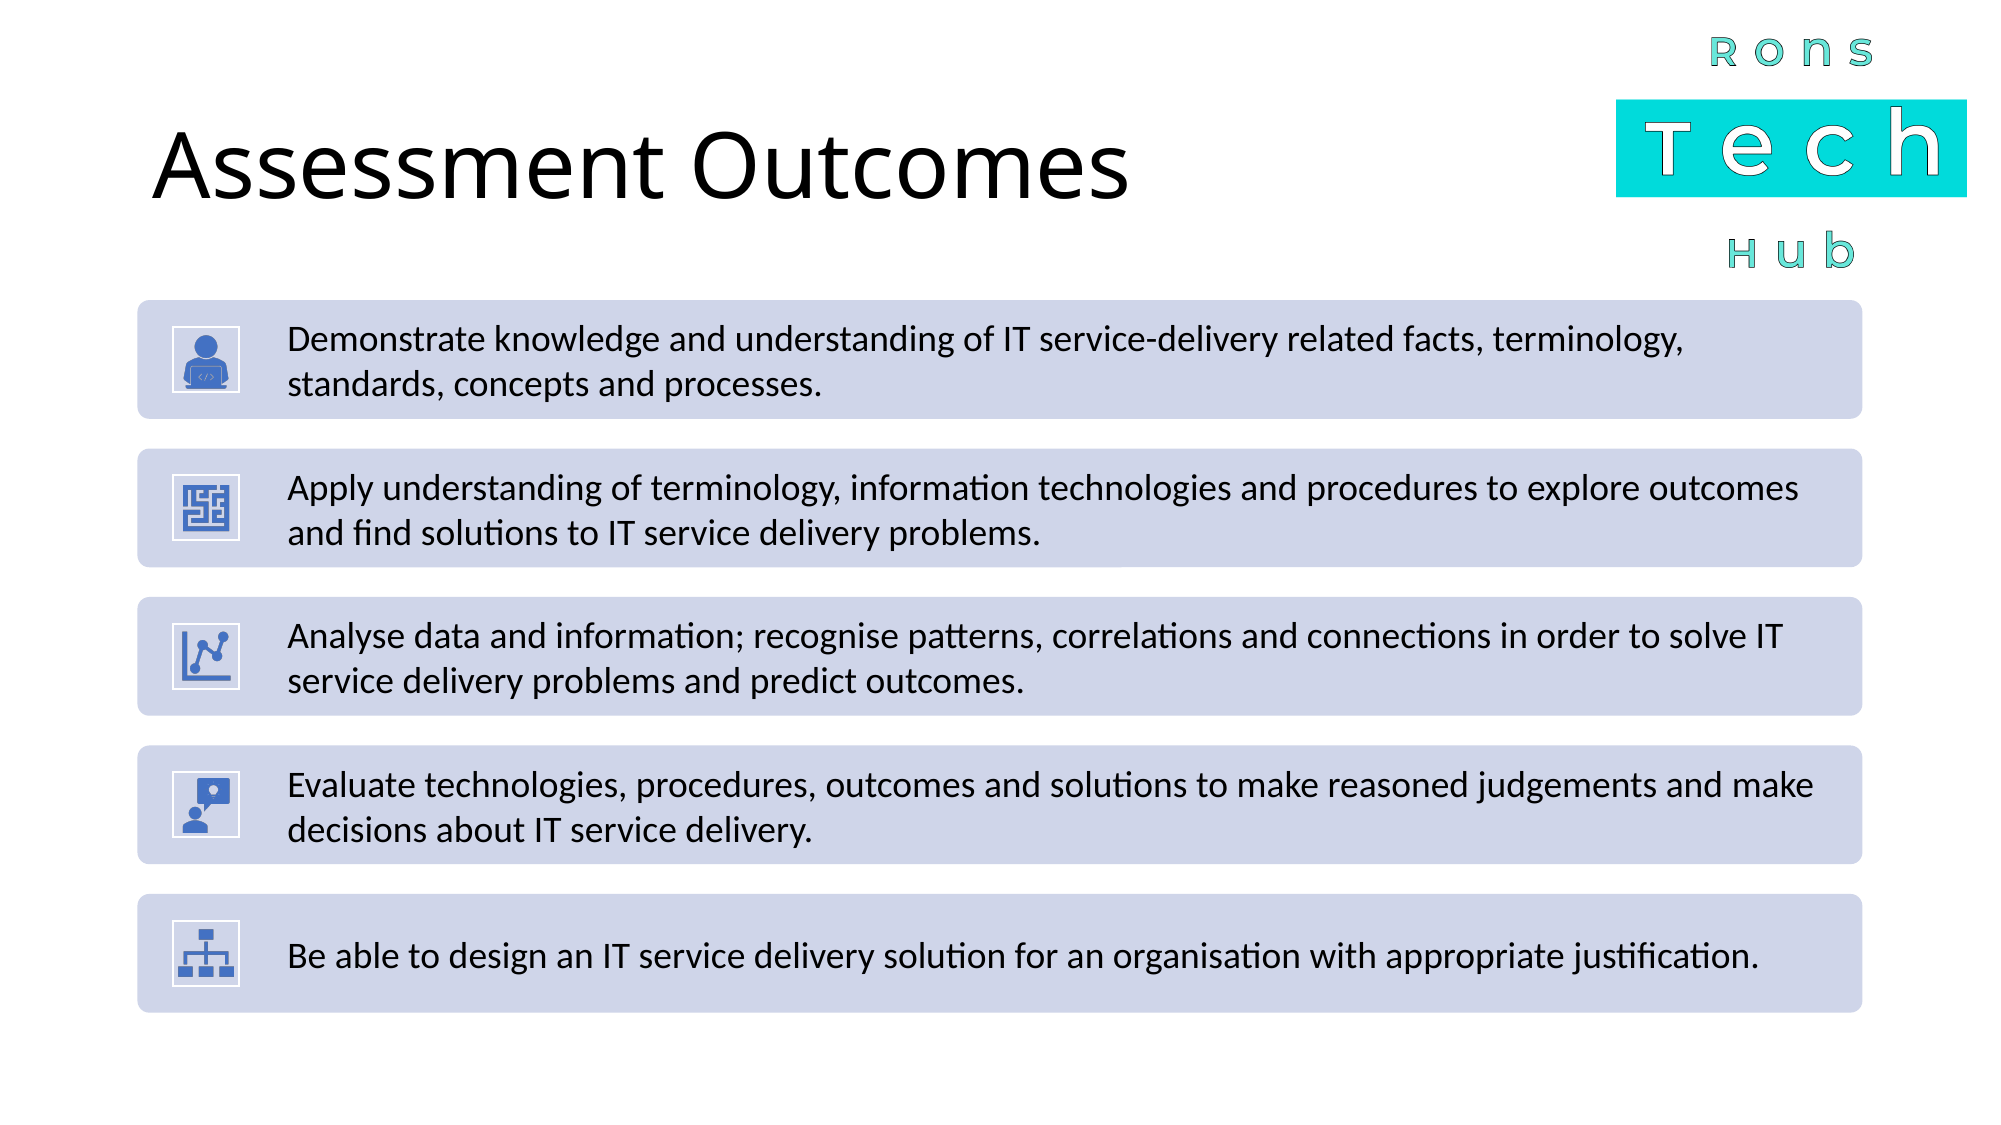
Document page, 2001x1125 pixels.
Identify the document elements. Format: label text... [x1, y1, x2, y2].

title Assessment Outcomes [137, 59, 1616, 278]
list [137, 299, 1863, 1014]
picture [1616, 0, 1967, 327]
